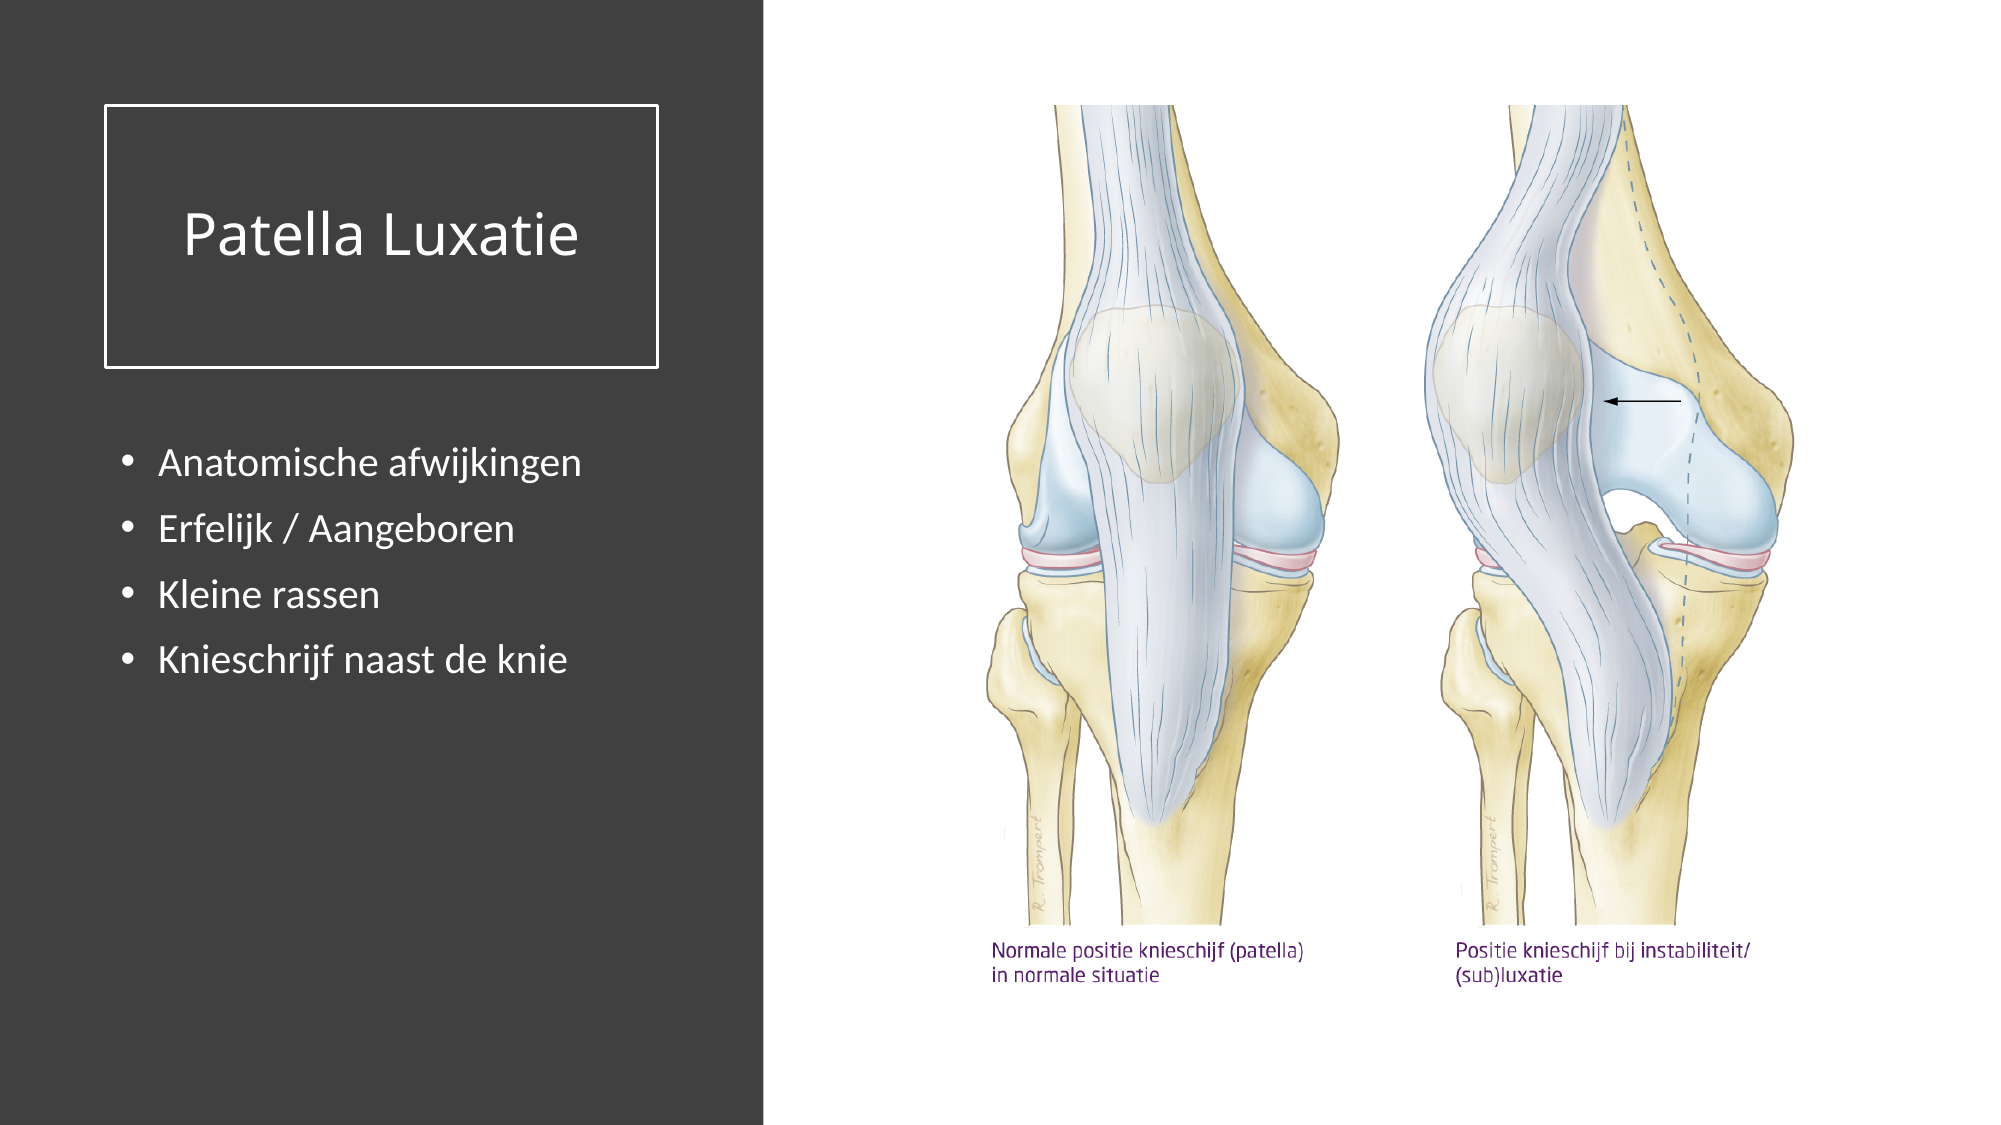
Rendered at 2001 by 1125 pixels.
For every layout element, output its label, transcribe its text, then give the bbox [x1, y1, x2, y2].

list Anatomische afwijkingen Erfelijk / Aangeboren Kleine rassen Knieschrijf naast de knie [105, 432, 658, 994]
title Patella Luxatie [105, 105, 658, 368]
text_box [0, 0, 764, 1125]
picture [945, 105, 1818, 993]
